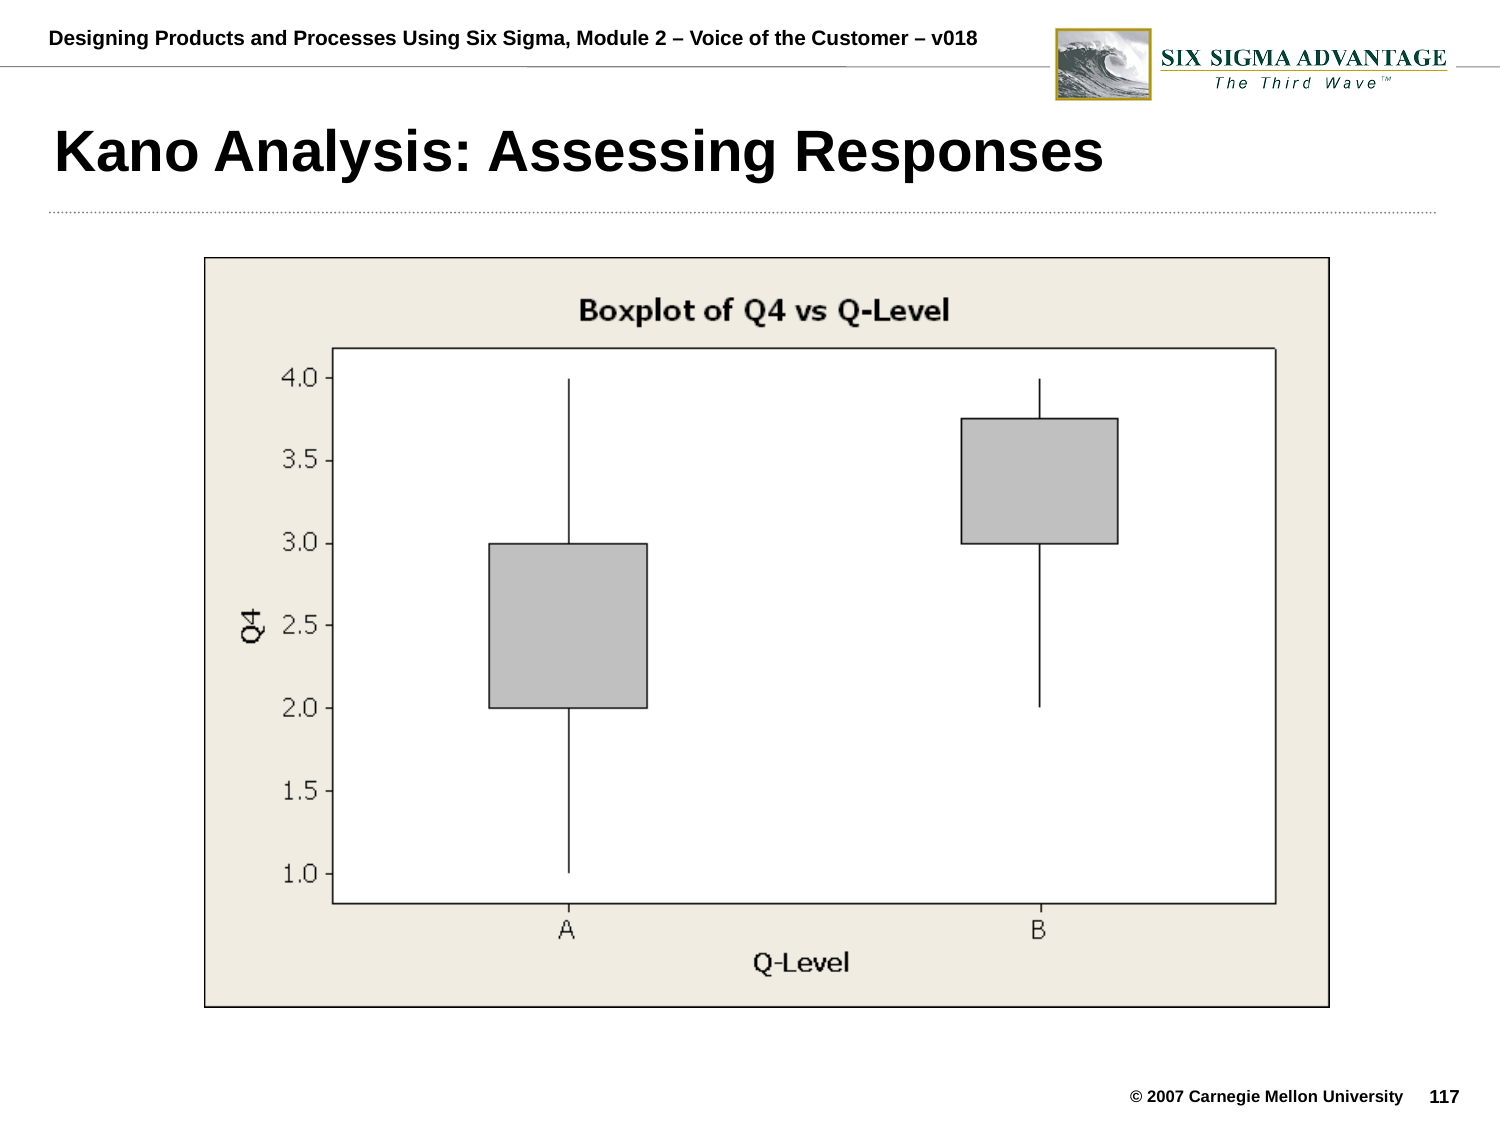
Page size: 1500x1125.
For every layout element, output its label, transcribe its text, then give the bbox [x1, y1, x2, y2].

picture [1049, 24, 1456, 104]
title Kano Analysis: Assessing Responses [54, 127, 1450, 184]
picture [204, 257, 1331, 1008]
